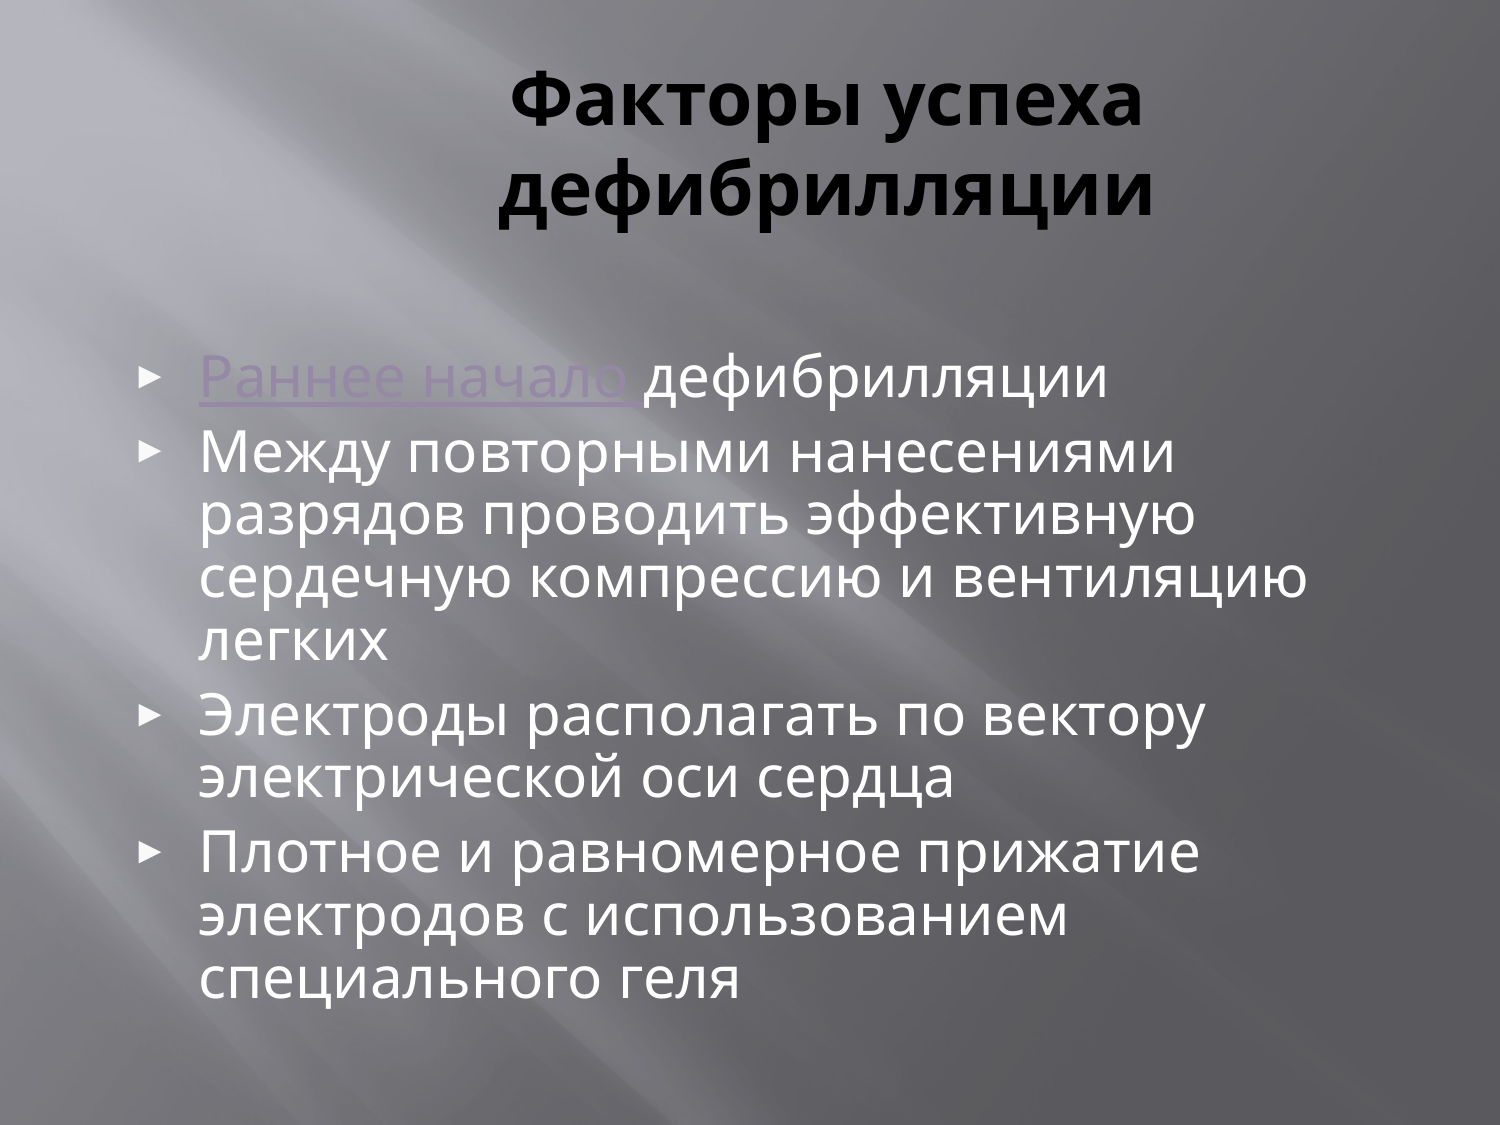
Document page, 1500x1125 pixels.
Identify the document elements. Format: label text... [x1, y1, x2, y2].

list Раннее начало дефибрилляции Между повторными нанесениями разрядов проводить эффективную сердечную компрессию и вентиляцию легких Электроды располагать по вектору электрической оси сердца Плотное и равномерное прижатие электродов с использованием специального геля [93, 339, 1454, 1055]
title Факторы успеха дефибрилляции [188, 35, 1468, 247]
